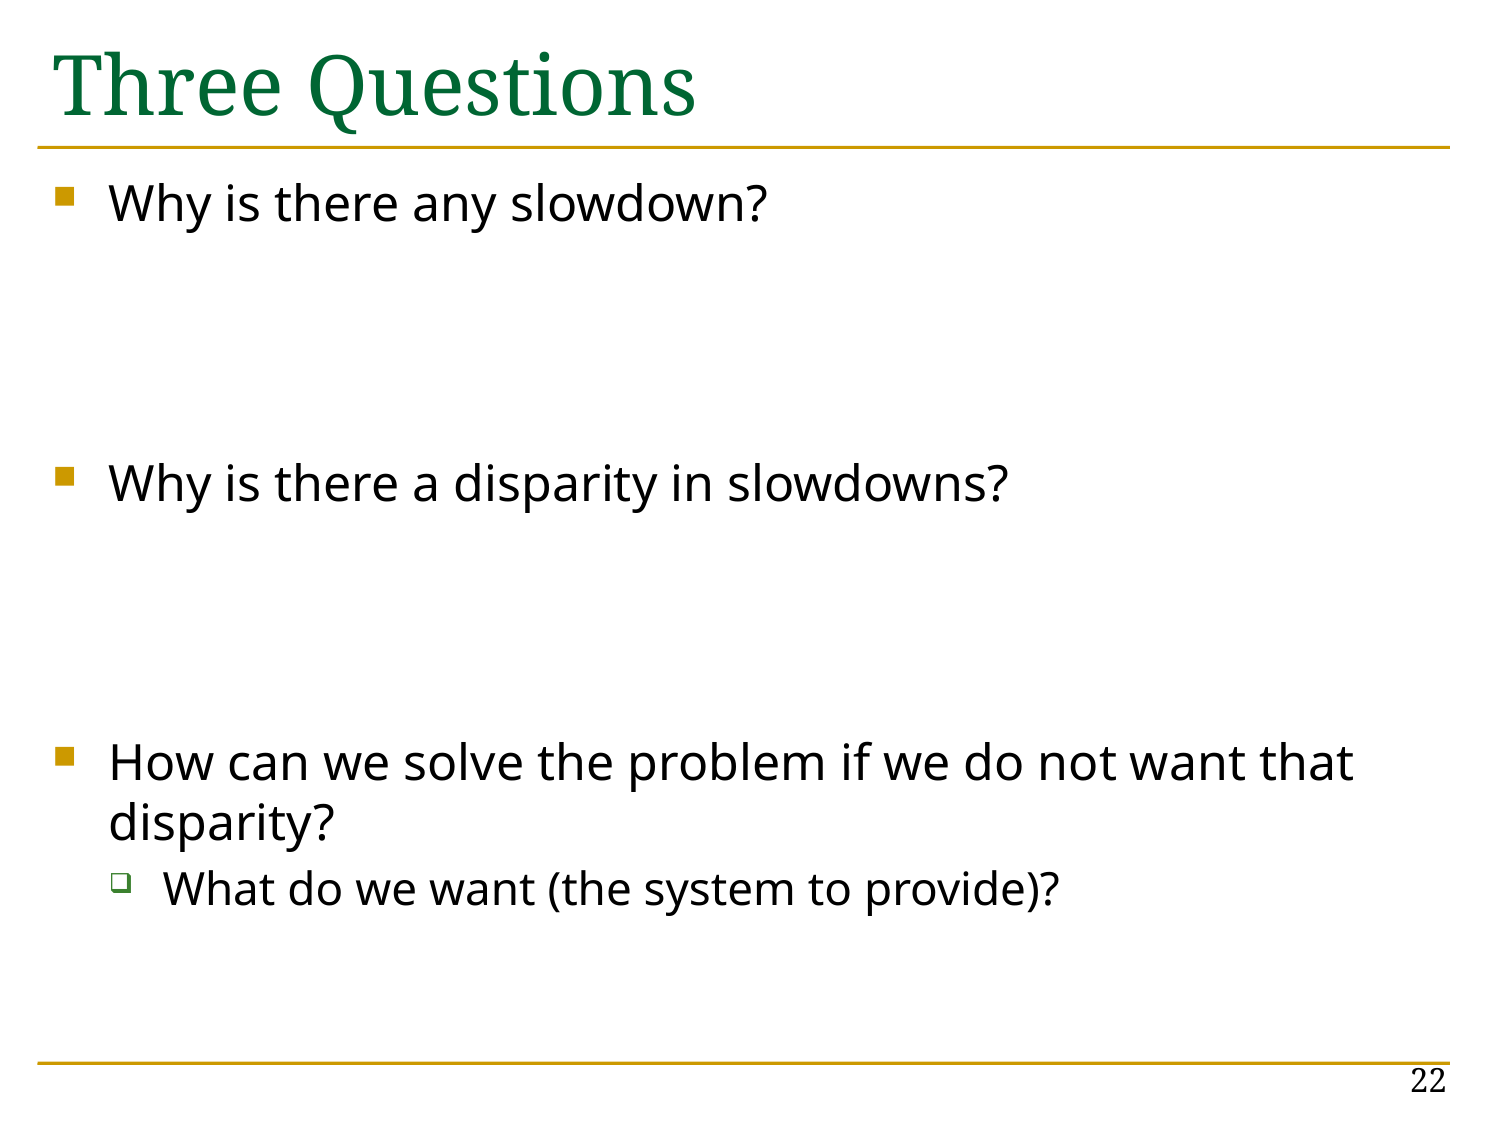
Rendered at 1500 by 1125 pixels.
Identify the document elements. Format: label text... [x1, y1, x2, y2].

list Why is there any slowdown? Why is there a disparity in slowdowns? How can we solve the problem if we do not want that disparity? What do we want (the system to provide)? [37, 163, 1450, 1016]
slide_number 22 [1111, 1036, 1462, 1112]
title Three Questions [37, 24, 1450, 163]
